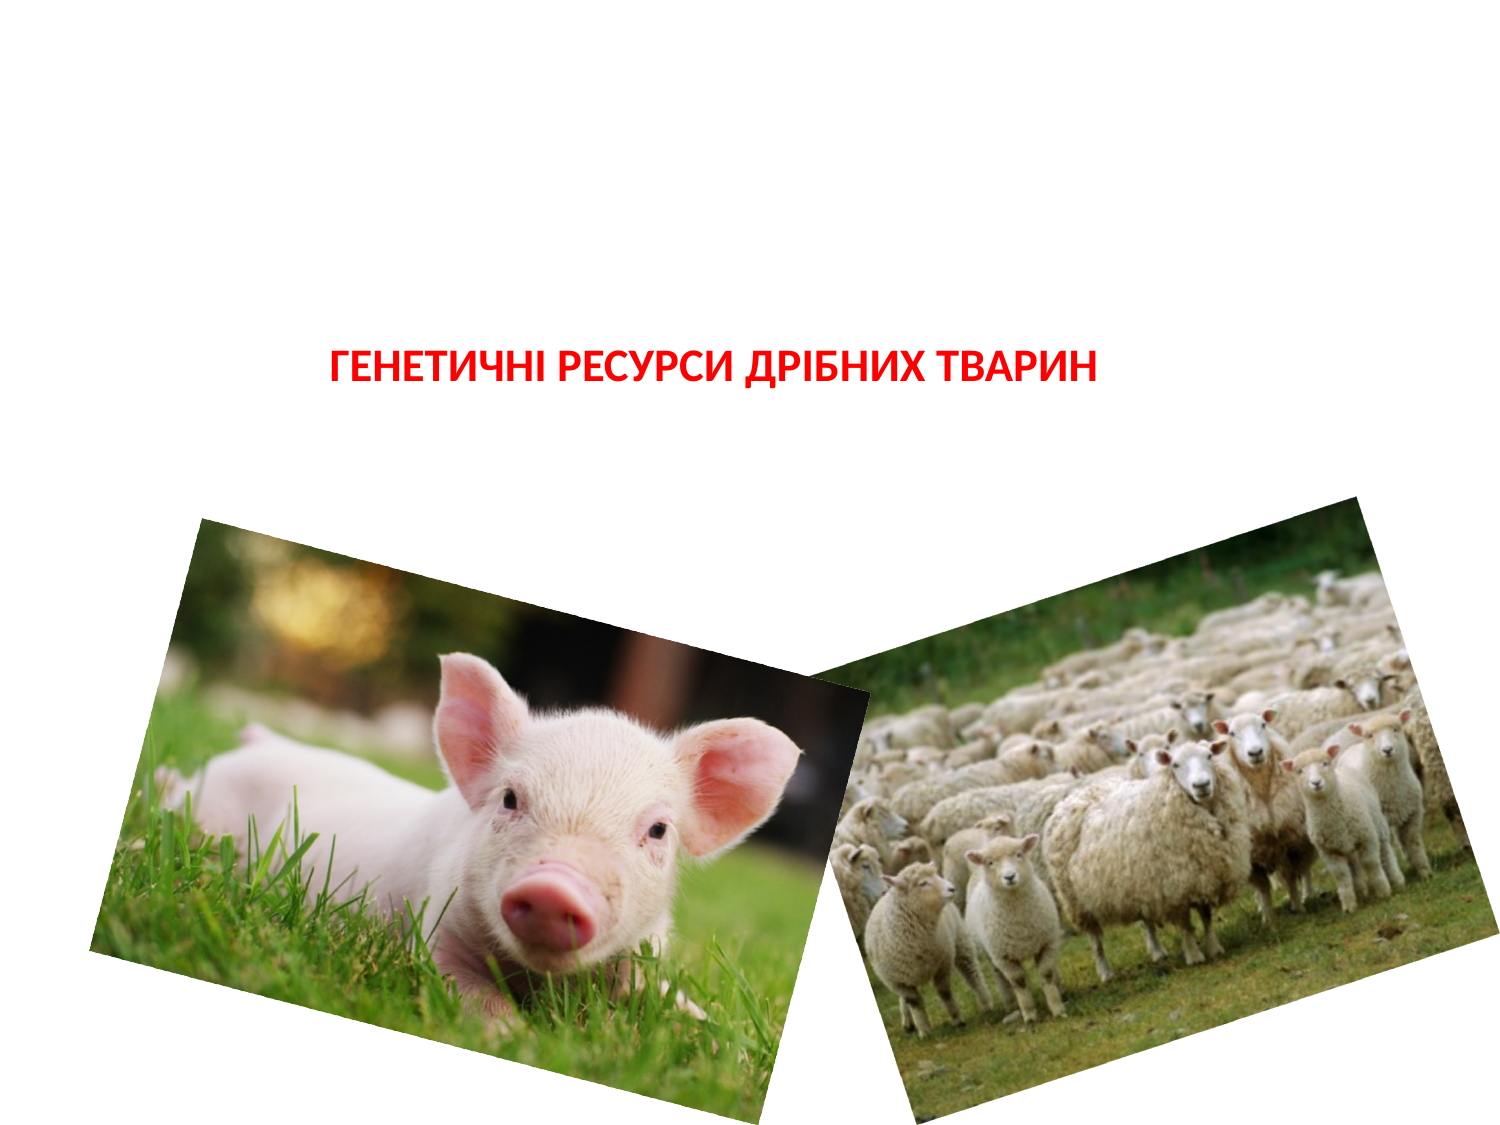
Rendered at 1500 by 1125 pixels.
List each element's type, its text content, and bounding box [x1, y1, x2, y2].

title ГЕНЕТИЧНІ РЕСУРСИ ДРІБНИХ ТВАРИН [76, 326, 1352, 568]
picture [90, 497, 1499, 1125]
